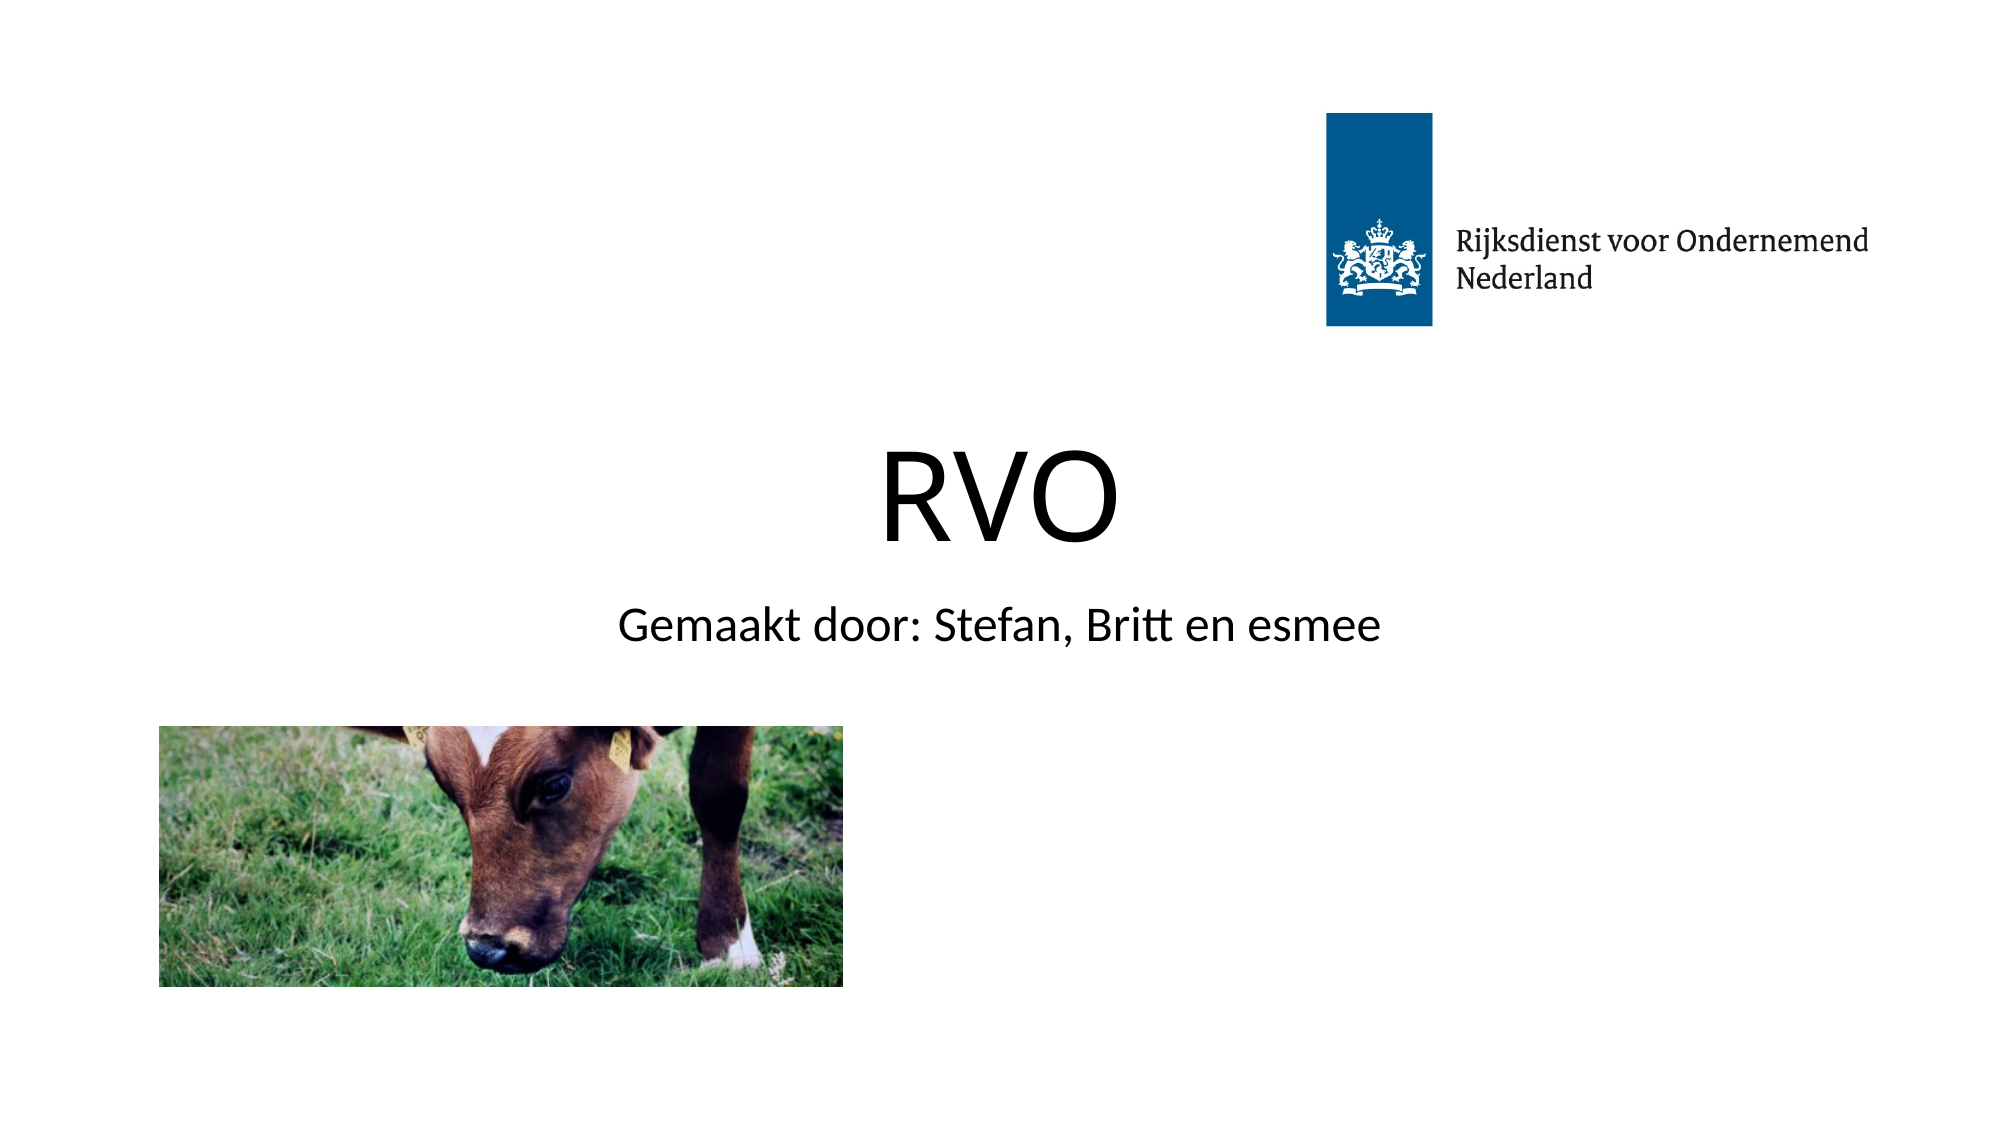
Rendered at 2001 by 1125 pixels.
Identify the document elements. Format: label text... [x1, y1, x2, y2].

picture [159, 726, 843, 987]
title RVO [249, 184, 1750, 576]
subtitle Gemaakt door: Stefan, Britt en esmee [249, 590, 1750, 863]
picture [1272, 43, 1916, 450]
